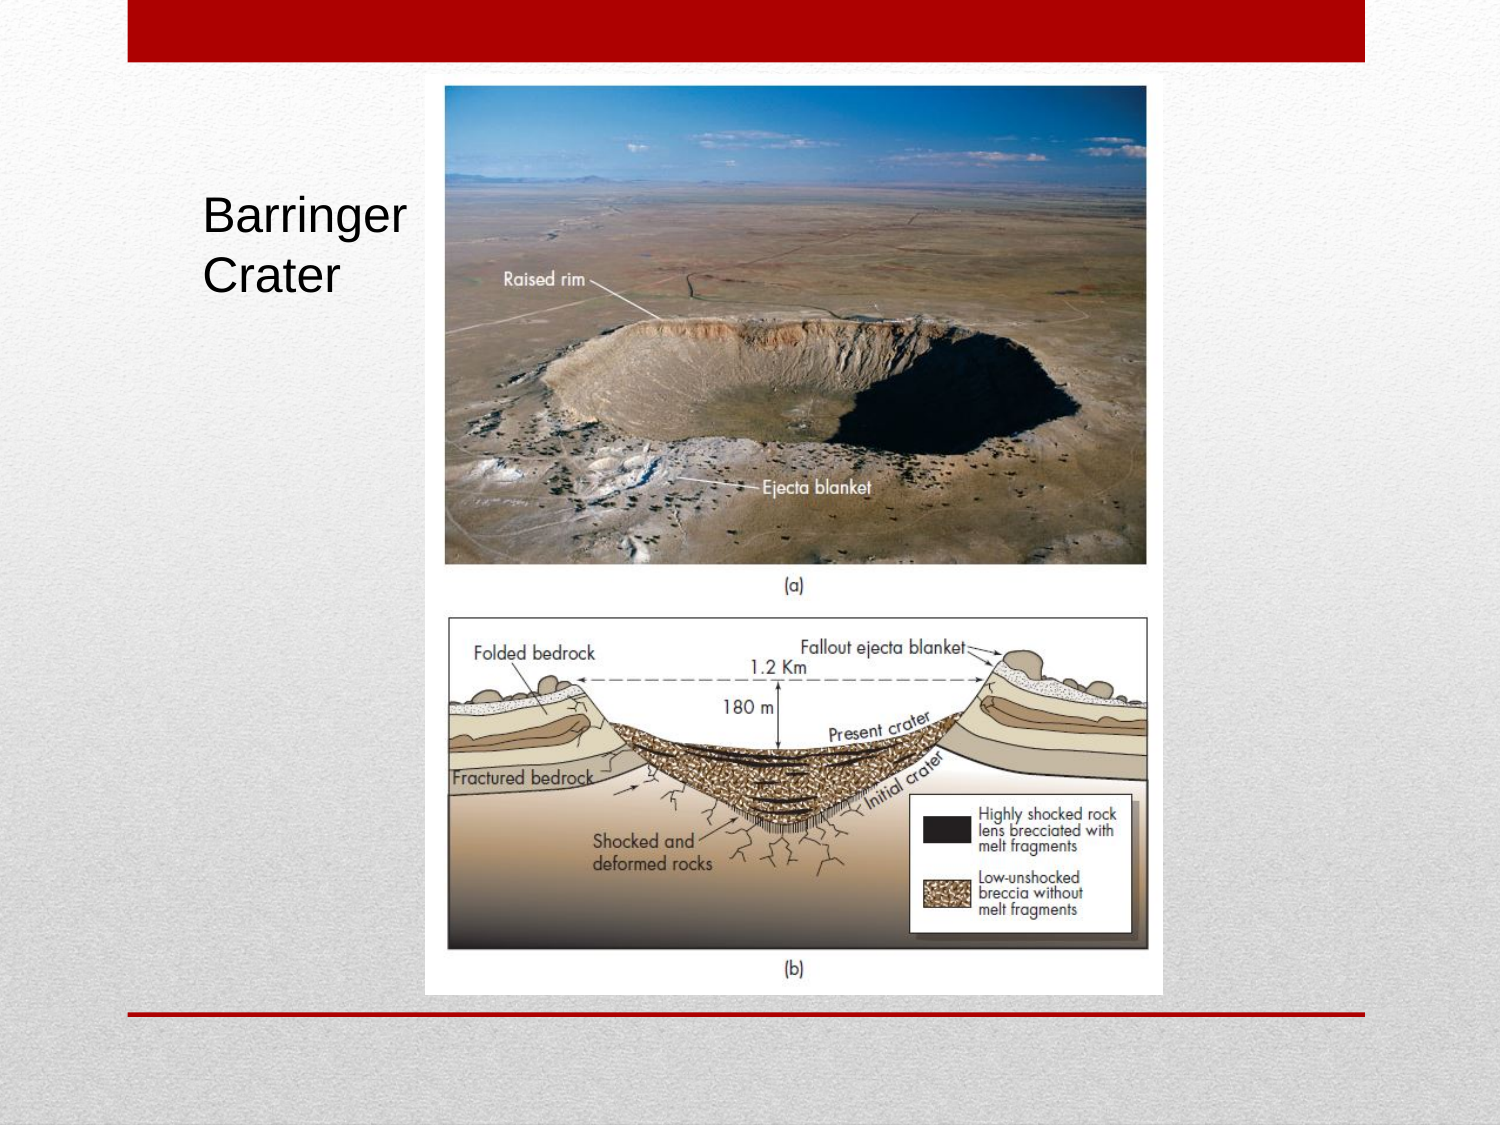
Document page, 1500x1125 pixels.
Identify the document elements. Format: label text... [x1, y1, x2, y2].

picture [424, 74, 1164, 996]
text_box Barringer Crater [187, 174, 419, 310]
